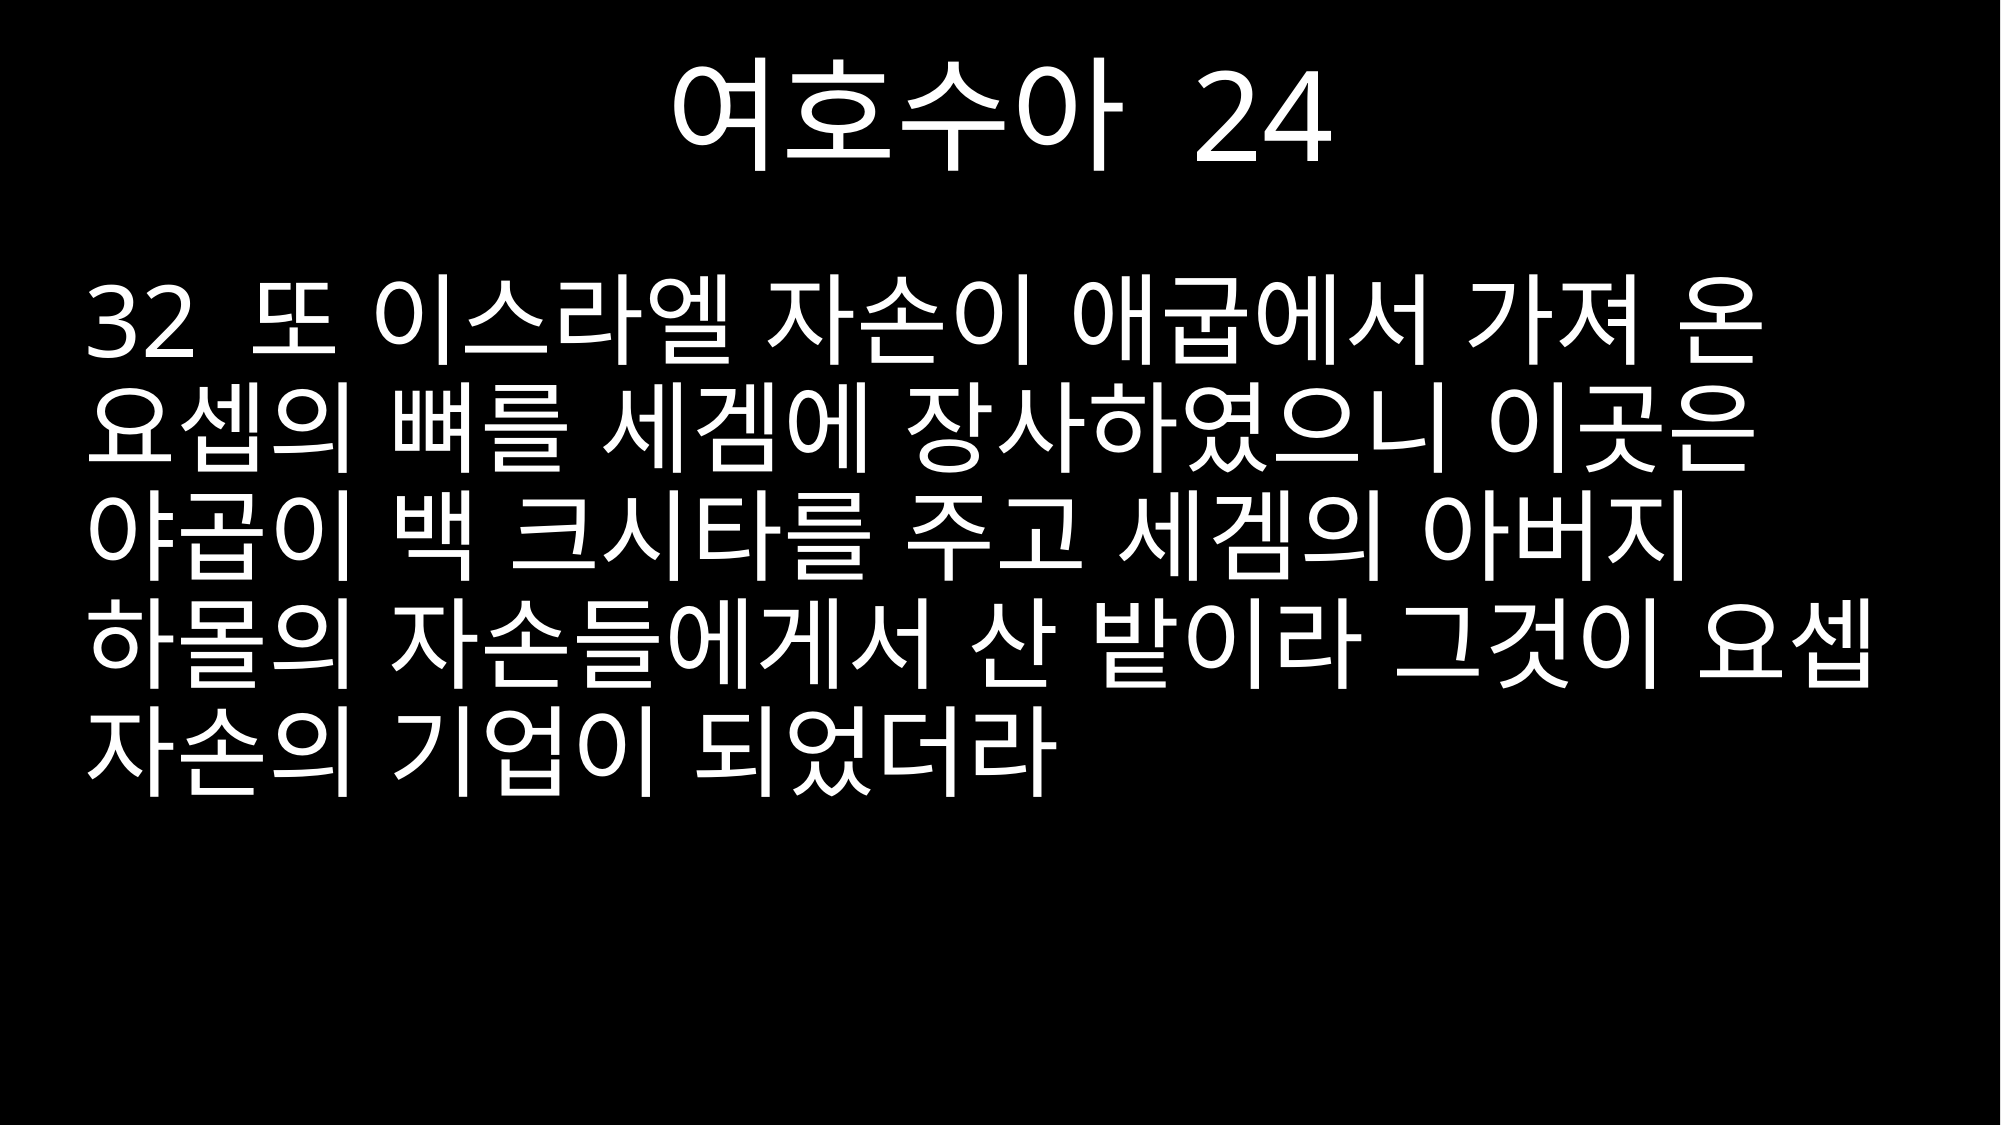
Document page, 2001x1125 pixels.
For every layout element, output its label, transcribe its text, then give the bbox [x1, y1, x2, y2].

list 32 또 이스라엘 자손이 애굽에서 가져 온 요셉의 뼈를 세겜에 장사하였으니 이곳은 야곱이 백 크시타를 주고 세겜의 아버지 하몰의 자손들에게서 산 밭이라 그것이 요셉 자손의 기업이 되었더라 [69, 263, 1953, 423]
picture [0, 0, 2001, 1125]
footer 여호수아 24 [0, 32, 2000, 192]
